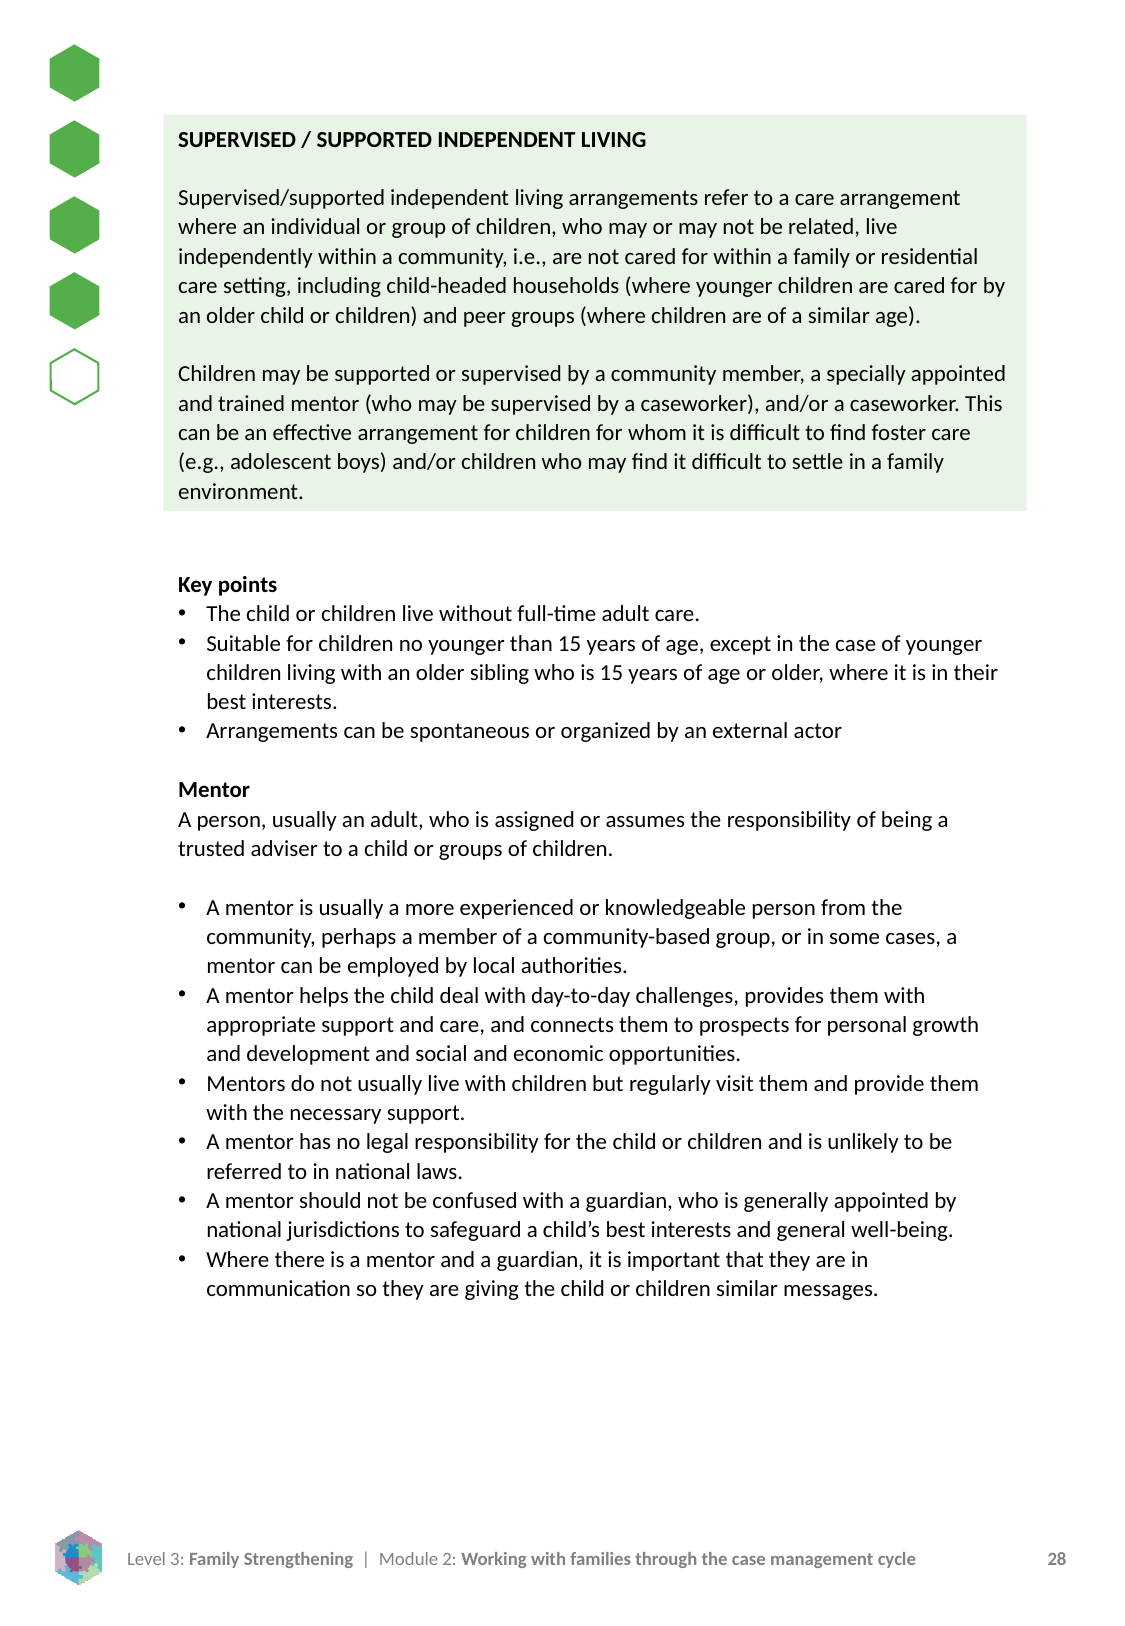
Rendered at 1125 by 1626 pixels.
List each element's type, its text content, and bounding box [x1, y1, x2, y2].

picture [55, 1530, 102, 1585]
text_box [49, 120, 100, 178]
text_box [49, 196, 100, 254]
text_box [49, 348, 100, 406]
text_box [49, 44, 100, 102]
text_box [49, 272, 100, 330]
text_box Key points The child or children live without full-time adult care. Suitable for children no younger than 15 years of age, except in the case of younger children living with an older sibling who is 15 years of age or older, where it is in their best interests. Arrangements can be spontaneous or organized by an external actor Mentor A person, usually an adult, who is assigned or assumes the responsibility of being a trusted adviser to a child or groups of children. A mentor is usually a more experienced or knowledgeable person from the community, perhaps a member of a community-based group, or in some cases, a mentor can be employed by local authorities. A mentor helps the child deal with day-to-day challenges, provides them with appropriate support and care, and connects them to prospects for personal growth and development and social and economic opportunities. Mentors do not usually live with children but regularly visit them and provide them with the necessary support. A mentor has no legal responsibility for the child or children and is unlikely to be referred to in national laws. A mentor should not be confused with a guardian, who is generally appointed by national jurisdictions to safeguard a child’s best interests and general well-being. Where there is a mentor and a guardian, it is important that they are in communication so they are giving the child or children similar messages. [163, 560, 1027, 1309]
text_box SUPERVISED / SUPPORTED INDEPENDENT LIVING Supervised/supported independent living arrangements refer to a care arrangement where an individual or group of children, who may or may not be related, live independently within a community, i.e., are not cared for within a family or residential care setting, including child-headed households (where younger children are cared for by an older child or children) and peer groups (where children are of a similar age). Children may be supported or supervised by a community member, a specially appointed and trained mentor (who may be supervised by a caseworker), and/or a caseworker. This can be an effective arrangement for children for whom it is difficult to find foster care (e.g., adolescent boys) and/or children who may find it difficult to settle in a family environment. [163, 114, 1027, 512]
